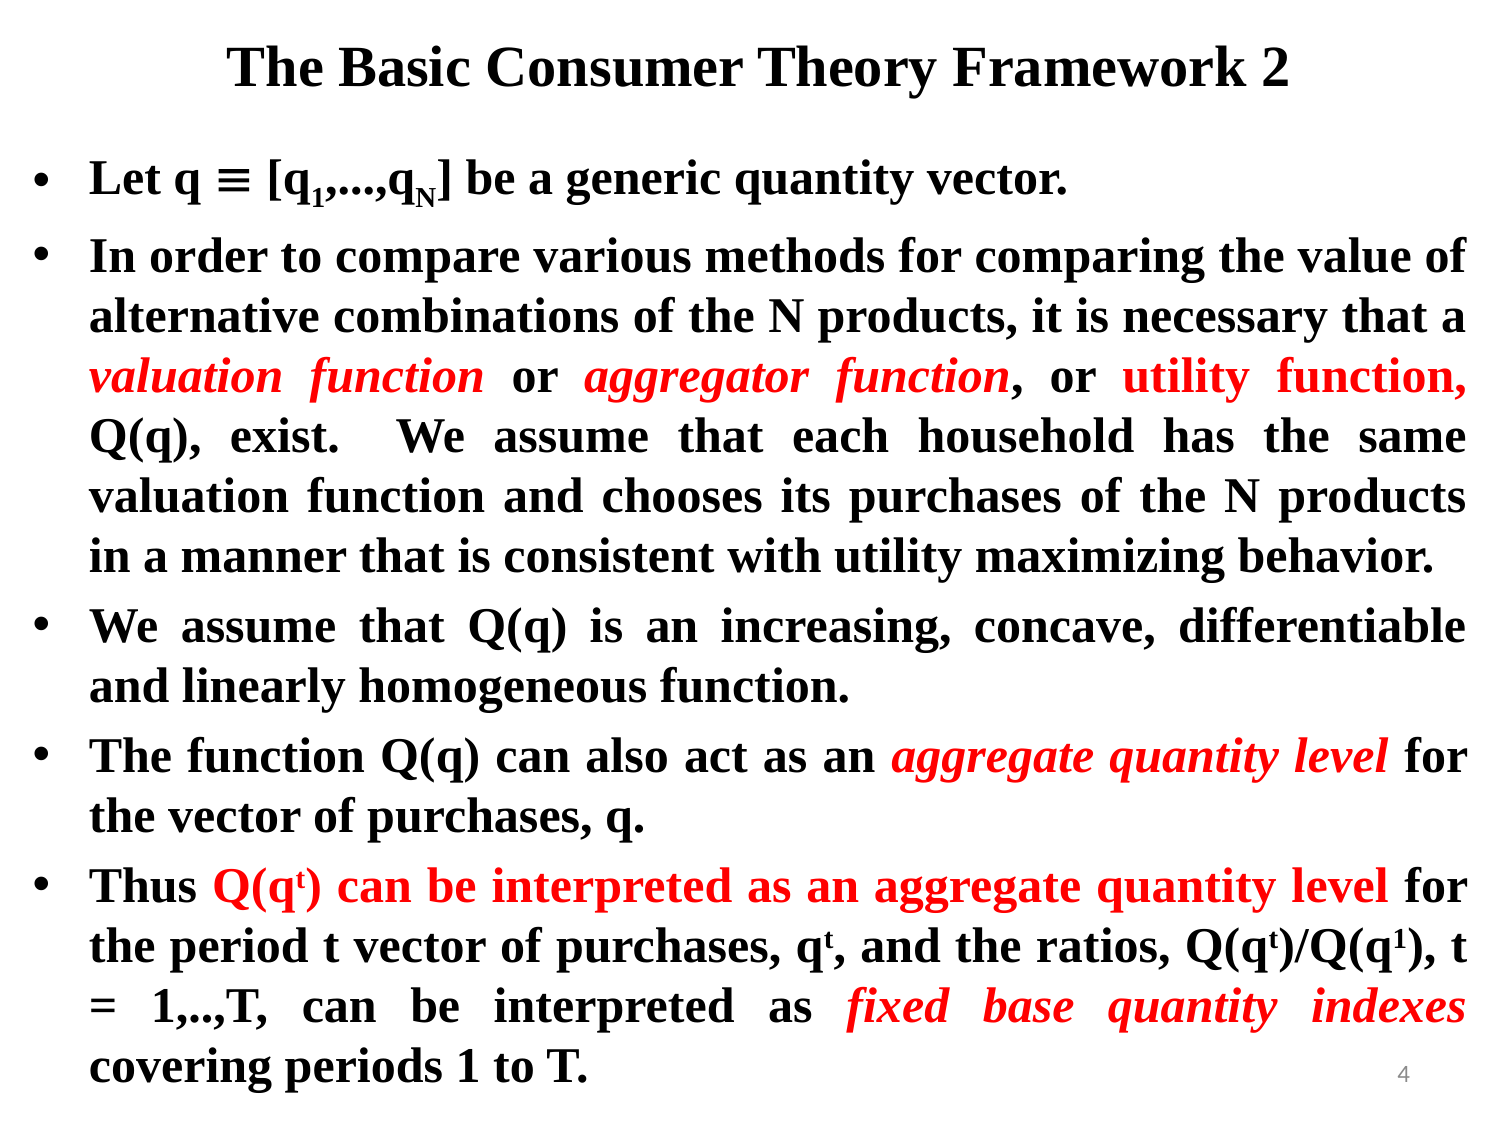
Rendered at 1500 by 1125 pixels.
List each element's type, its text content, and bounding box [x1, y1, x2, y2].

list Let q  [q1,...,qN] be a generic quantity vector. In order to compare various methods for comparing the value of alternative combinations of the N products, it is necessary that a valuation function or aggregator function, or utility function, Q(q), exist. We assume that each household has the same valuation function and chooses its purchases of the N products in a manner that is consistent with utility maximizing behavior. We assume that Q(q) is an increasing, concave, differentiable and linearly homogeneous function. The function Q(q) can also act as an aggregate quantity level for the vector of purchases, q. Thus Q(qt) can be interpreted as an aggregate quantity level for the period t vector of purchases, qt, and the ratios, Q(qt)/Q(q1), t = 1,..,T, can be interpreted as fixed base quantity indexes covering periods 1 to T. [17, 137, 1483, 1106]
title The Basic Consumer Theory Framework 2 [17, 0, 1500, 126]
slide_number 4 [1074, 1042, 1425, 1103]
